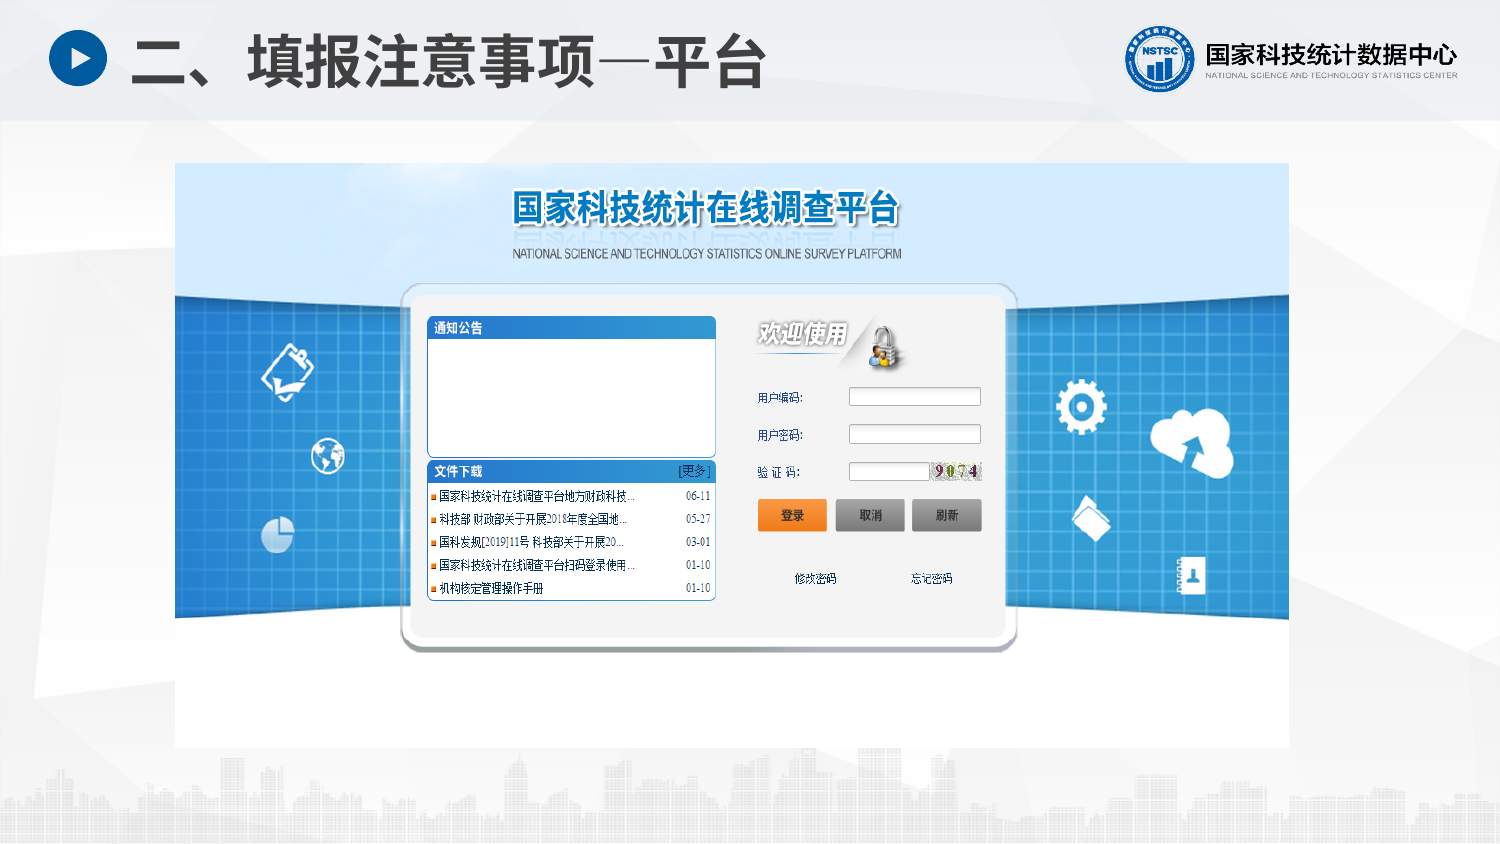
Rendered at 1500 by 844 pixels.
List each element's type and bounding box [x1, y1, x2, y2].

text_box [48, 17, 833, 104]
picture [1108, 3, 1471, 115]
text_box [0, 0, 1500, 123]
picture [0, 123, 1500, 844]
